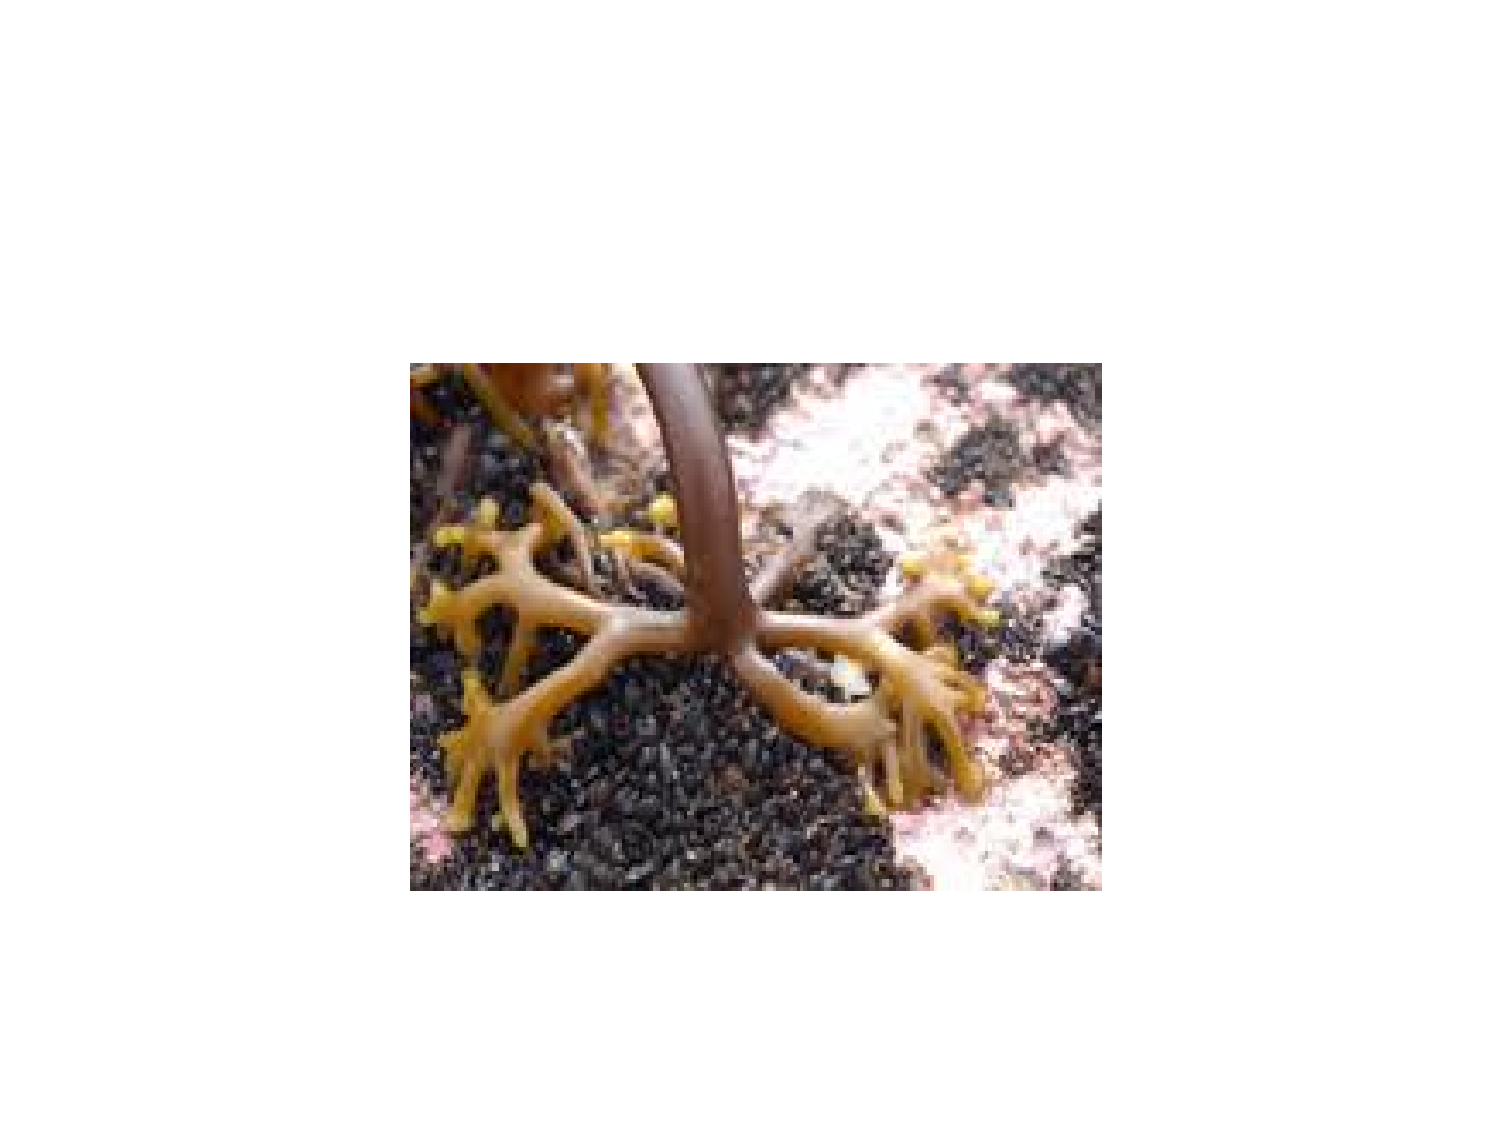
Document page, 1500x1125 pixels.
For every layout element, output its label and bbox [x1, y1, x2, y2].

list [409, 362, 1102, 891]
